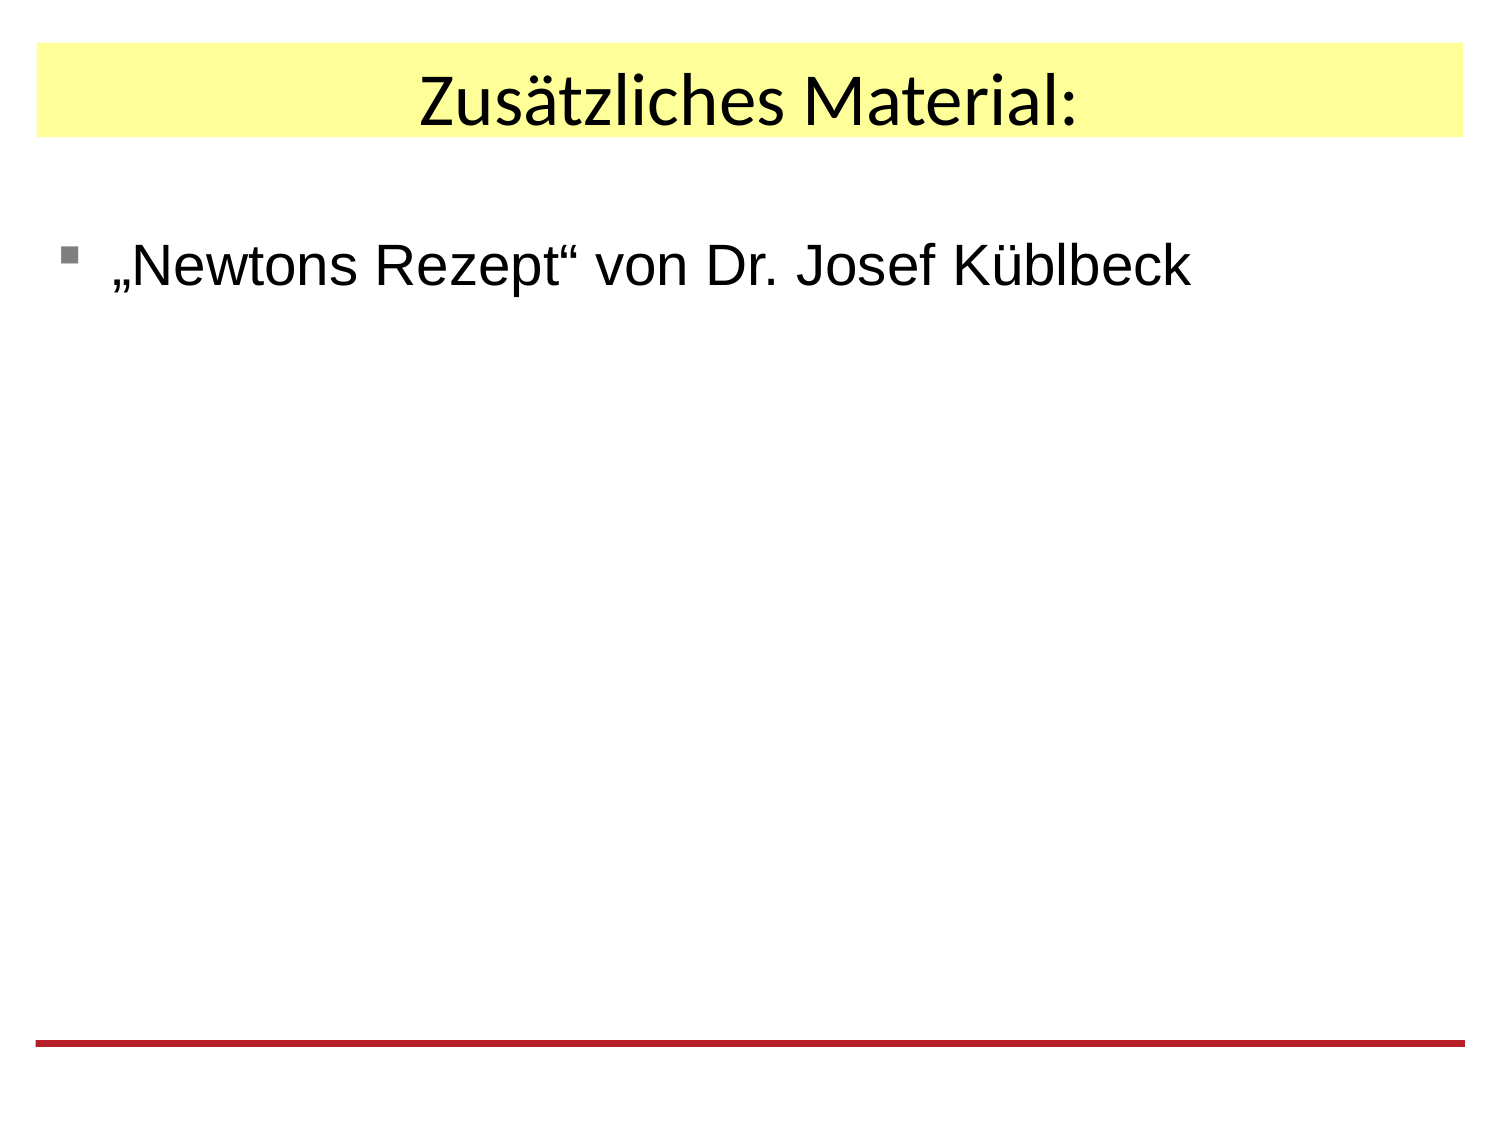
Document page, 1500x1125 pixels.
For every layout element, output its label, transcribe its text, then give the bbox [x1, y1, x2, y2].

title Zusätzliches Material: [41, 42, 1459, 149]
list „Newtons Rezept“ von Dr. Josef Küblbeck [41, 219, 1459, 1024]
